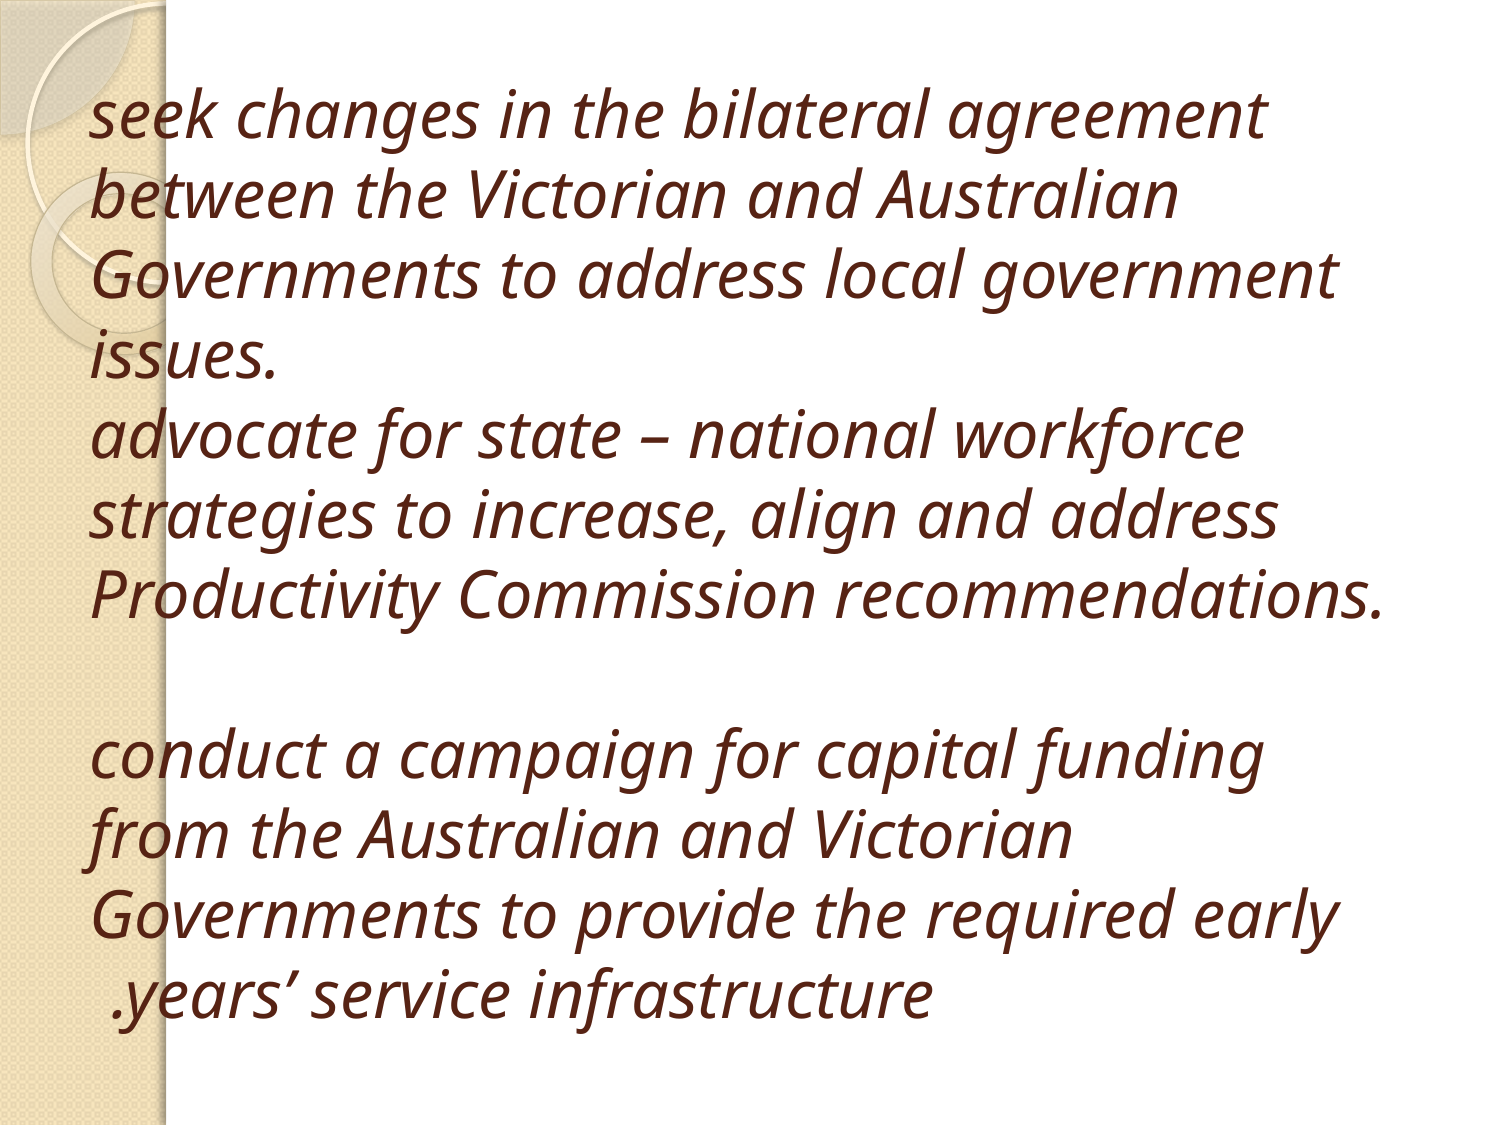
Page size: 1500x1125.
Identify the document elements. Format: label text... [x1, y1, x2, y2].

title seek changes in the bilateral agreement between the Victorian and Australian Governments to address local government issues. advocate for state – national workforce strategies to increase, align and address Productivity Commission recommendations. conduct a campaign for capital funding from the Australian and Victorian Governments to provide the required early years’ service infrastructure. [75, 45, 1425, 1059]
